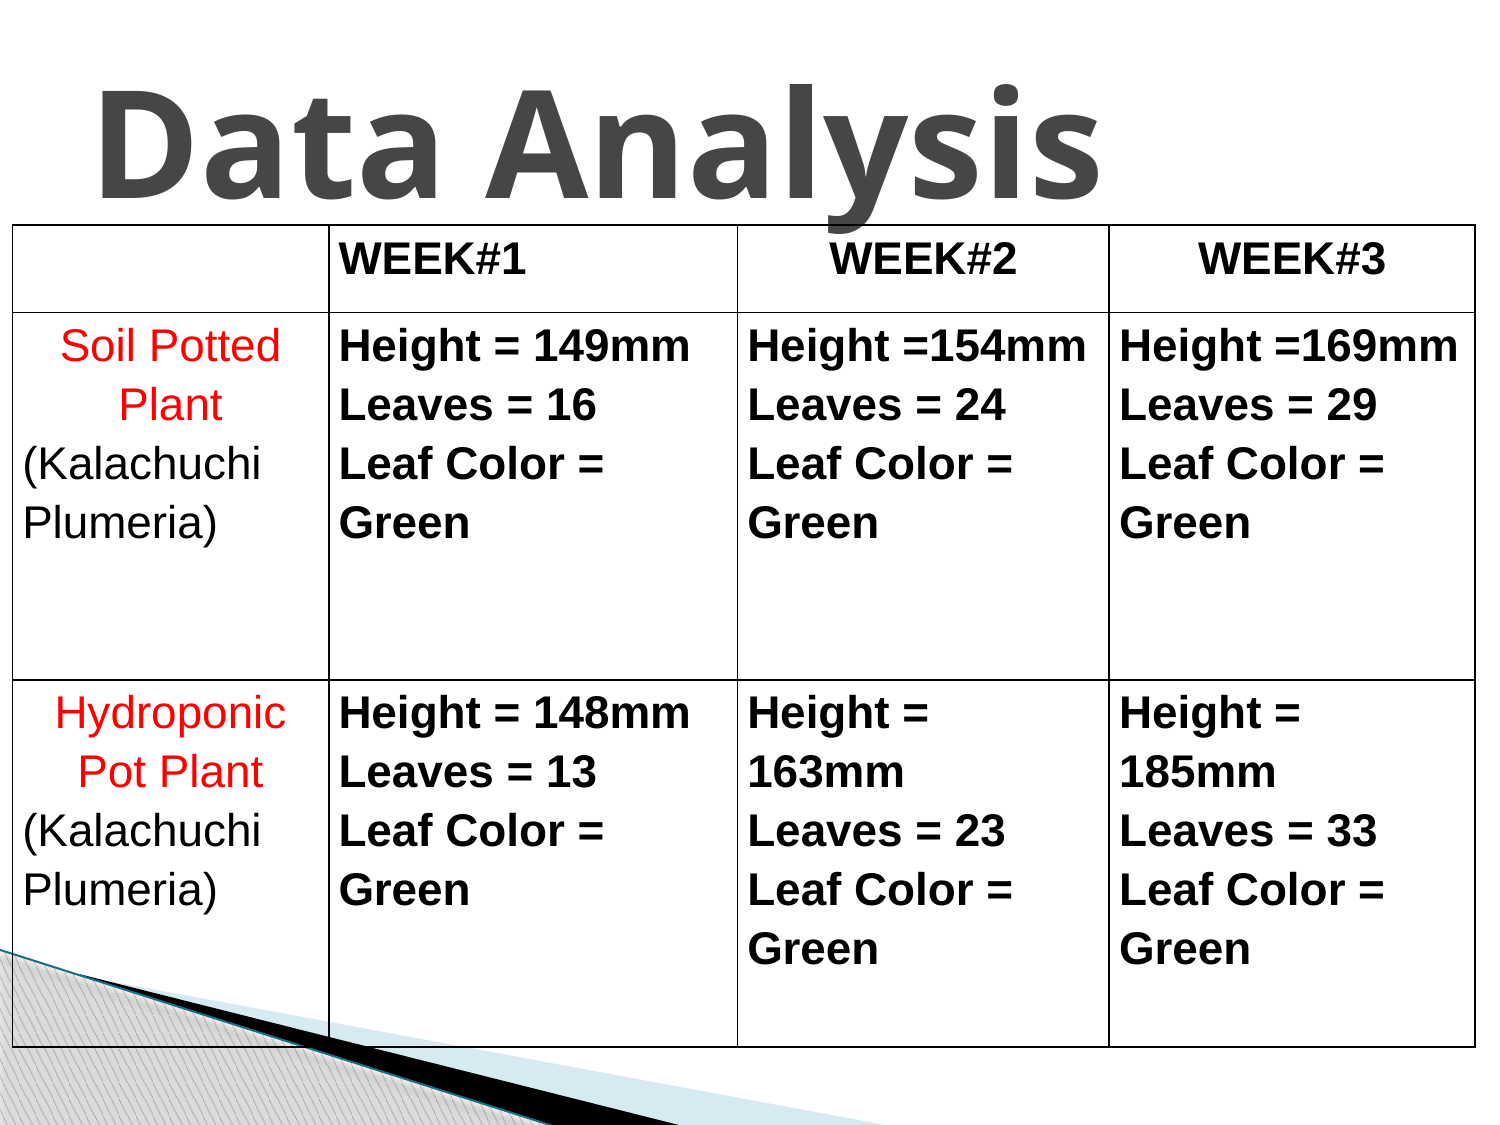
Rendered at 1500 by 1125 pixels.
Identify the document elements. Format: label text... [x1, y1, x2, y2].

table_header WEEK#1 [330, 226, 737, 312]
table_header WEEK#3 [1110, 226, 1474, 312]
table_cell Hydroponic Pot Plant (Kalachuchi Plumeria) [13, 681, 328, 1046]
table_header WEEK#2 [738, 226, 1108, 312]
title Data Analysis [75, 45, 1425, 224]
table_cell Height = 185mm Leaves = 33 Leaf Color = Green [1110, 681, 1474, 1046]
table_cell Height =154mm Leaves = 24 Leaf Color = Green [738, 313, 1108, 679]
table_cell Height = 148mm Leaves = 13 Leaf Color = Green [330, 681, 737, 1046]
table_cell Height = 163mm Leaves = 23 Leaf Color = Green [738, 681, 1108, 1046]
table_header [13, 226, 328, 312]
table_cell Height = 149mm Leaves = 16 Leaf Color = Green [330, 313, 737, 679]
table_cell Height =169mm Leaves = 29 Leaf Color = Green [1110, 313, 1474, 679]
table_cell Soil Potted Plant (Kalachuchi Plumeria) [13, 313, 328, 679]
